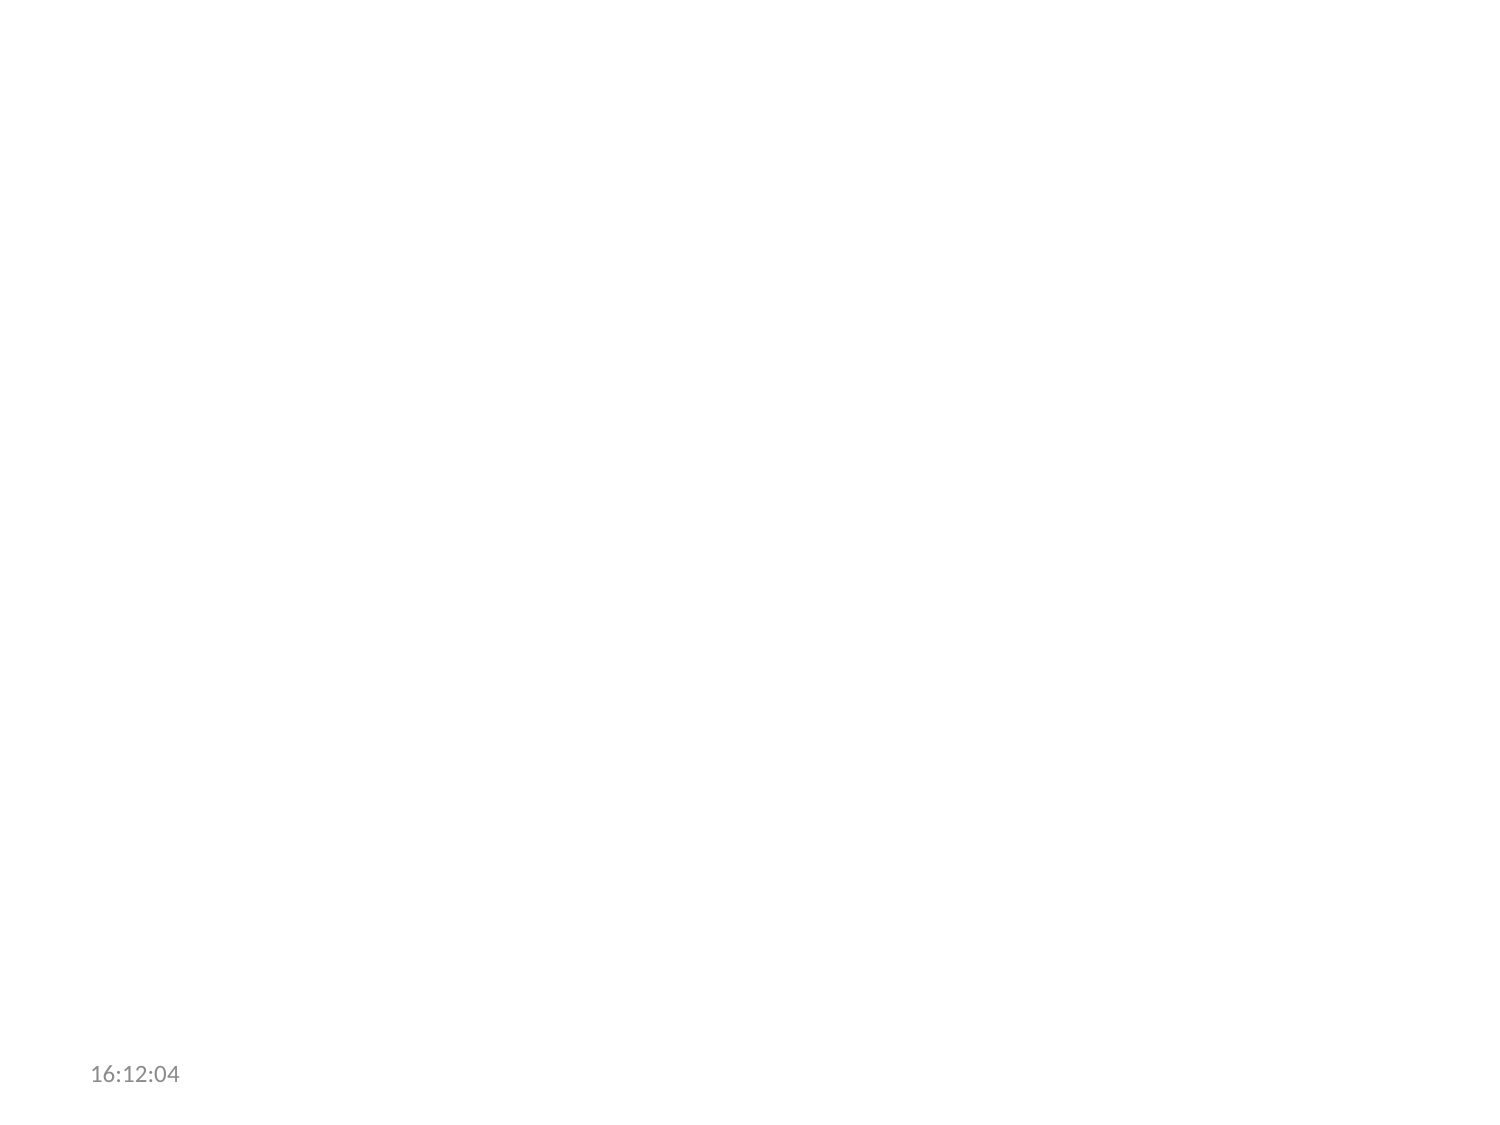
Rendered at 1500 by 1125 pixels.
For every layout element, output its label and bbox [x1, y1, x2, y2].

slide_number [75, 1042, 425, 1103]
